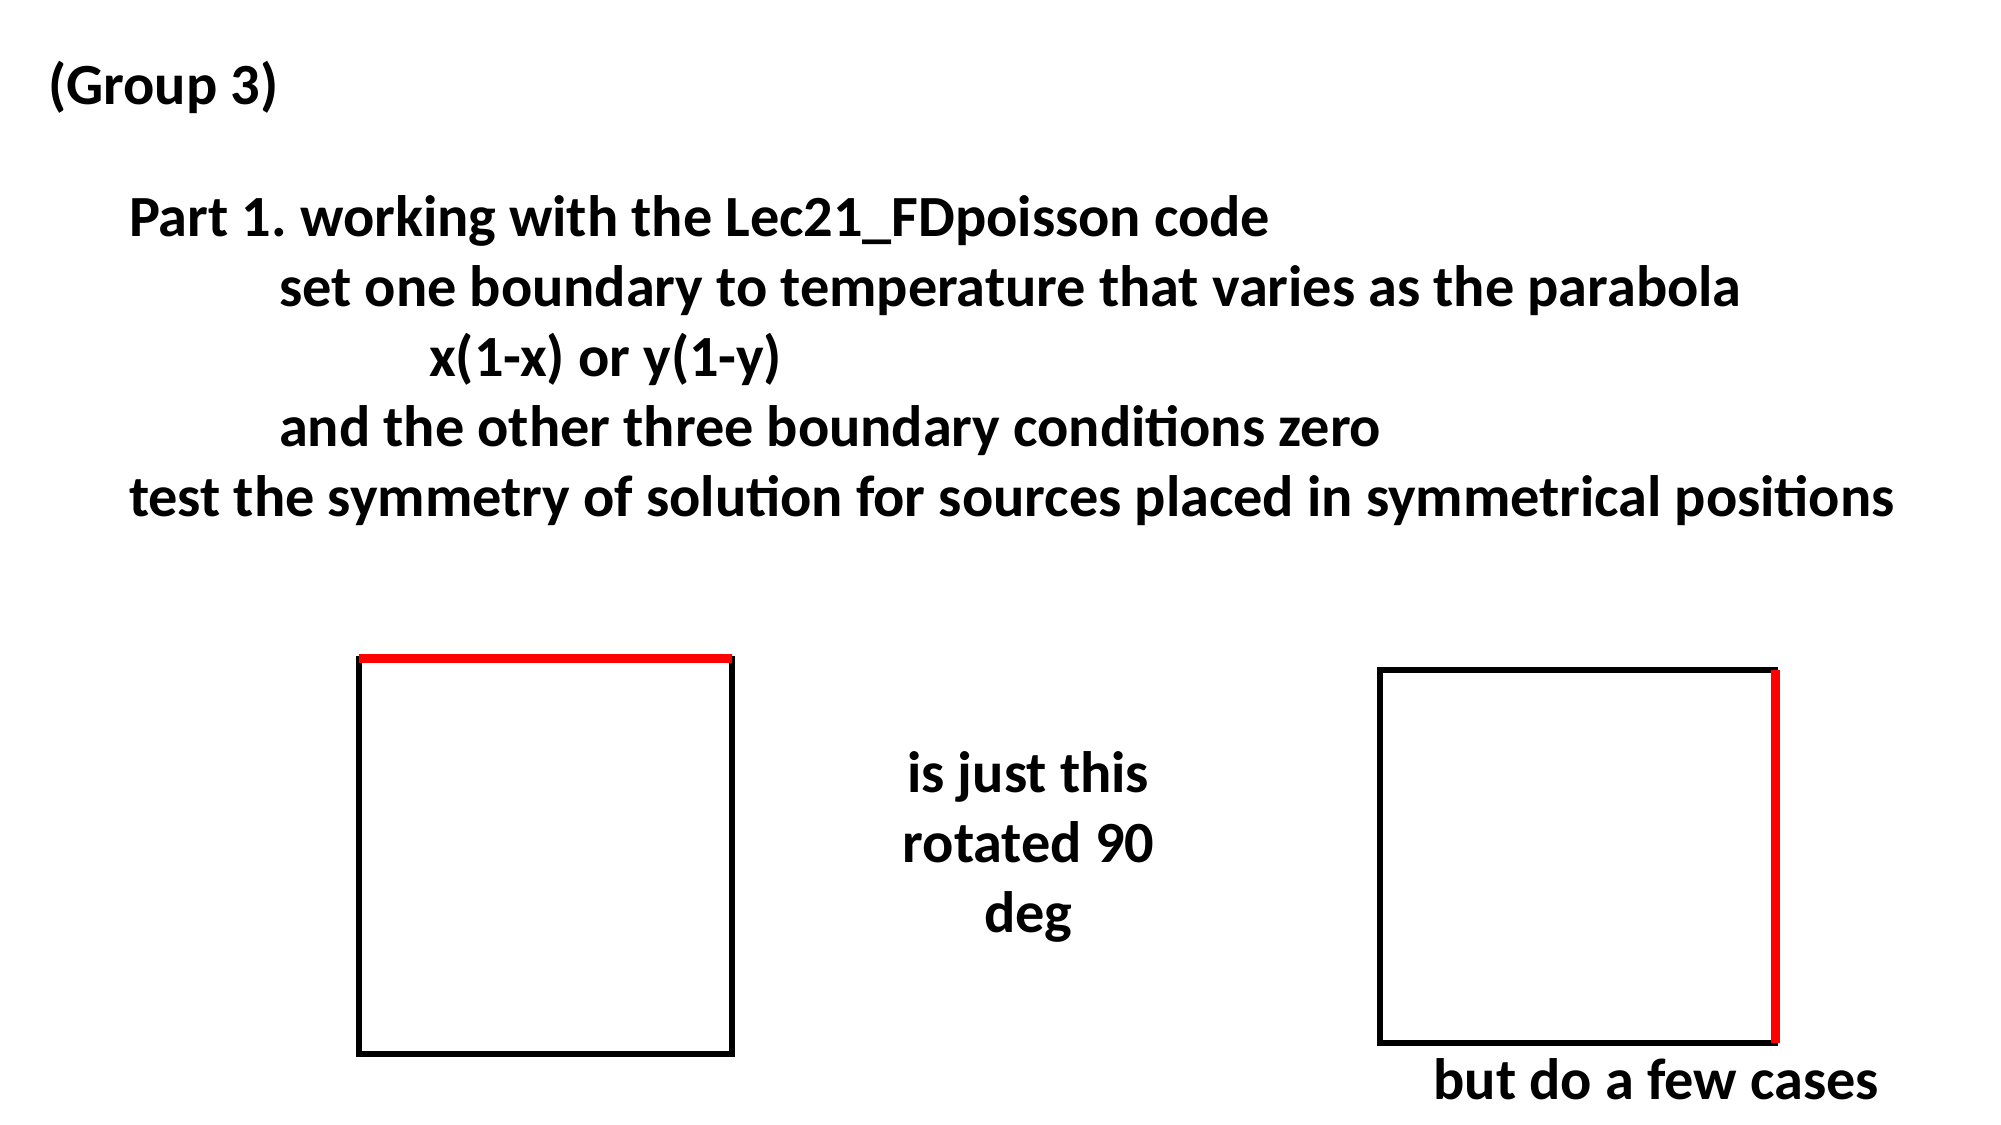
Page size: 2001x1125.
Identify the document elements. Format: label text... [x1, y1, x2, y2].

text_box but do a few cases [1379, 1034, 1934, 1125]
text_box is just this rotated 90 deg [863, 726, 1193, 1022]
text_box Part 1. working with the Lec21_FDpoisson code set one boundary to temperature that varies as the parabola x(1-x) or y(1-y) and the other three boundary conditions zero test the symmetry of solution for sources placed in symmetrical positions [114, 170, 2000, 606]
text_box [1380, 670, 1776, 1043]
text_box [347, 670, 743, 1043]
text_box (Group 3) [33, 39, 1805, 194]
